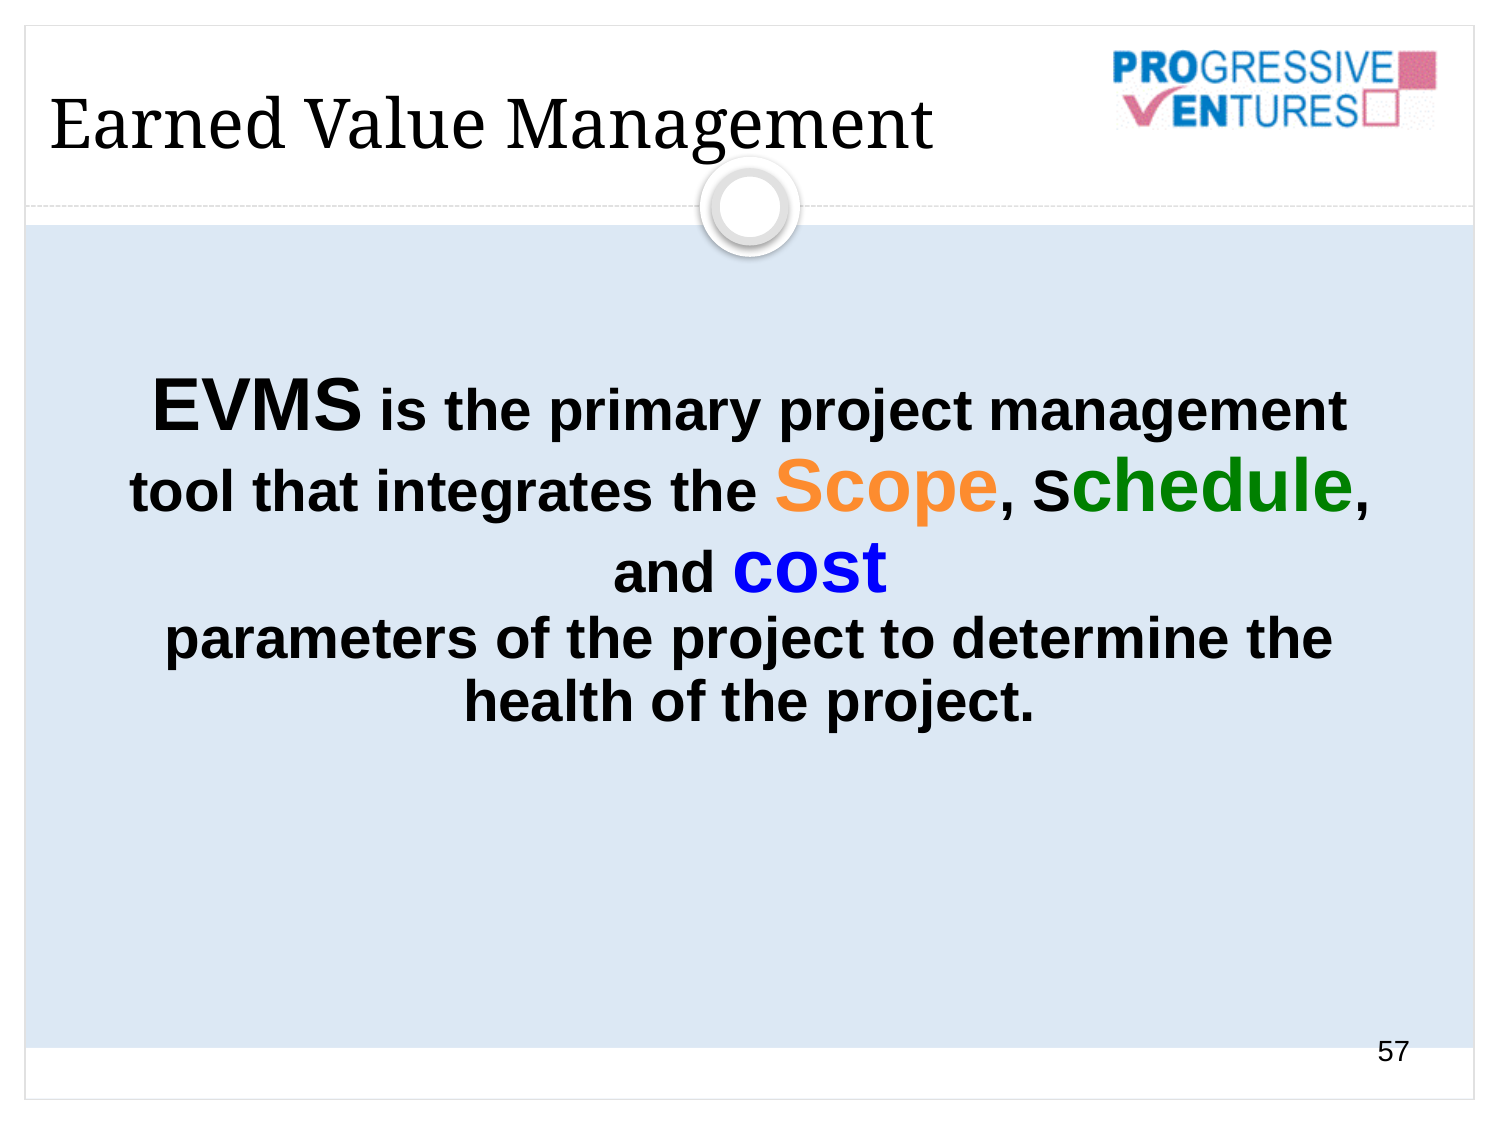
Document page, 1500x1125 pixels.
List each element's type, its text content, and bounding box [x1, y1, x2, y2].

text_box 57 [1074, 1024, 1425, 1103]
title Earned Value Management [49, 37, 1450, 163]
text_box EVMS is the primary project management tool that integrates the Scope, Schedule, and cost parameters of the project to determine the health of the project. [87, 358, 1413, 805]
